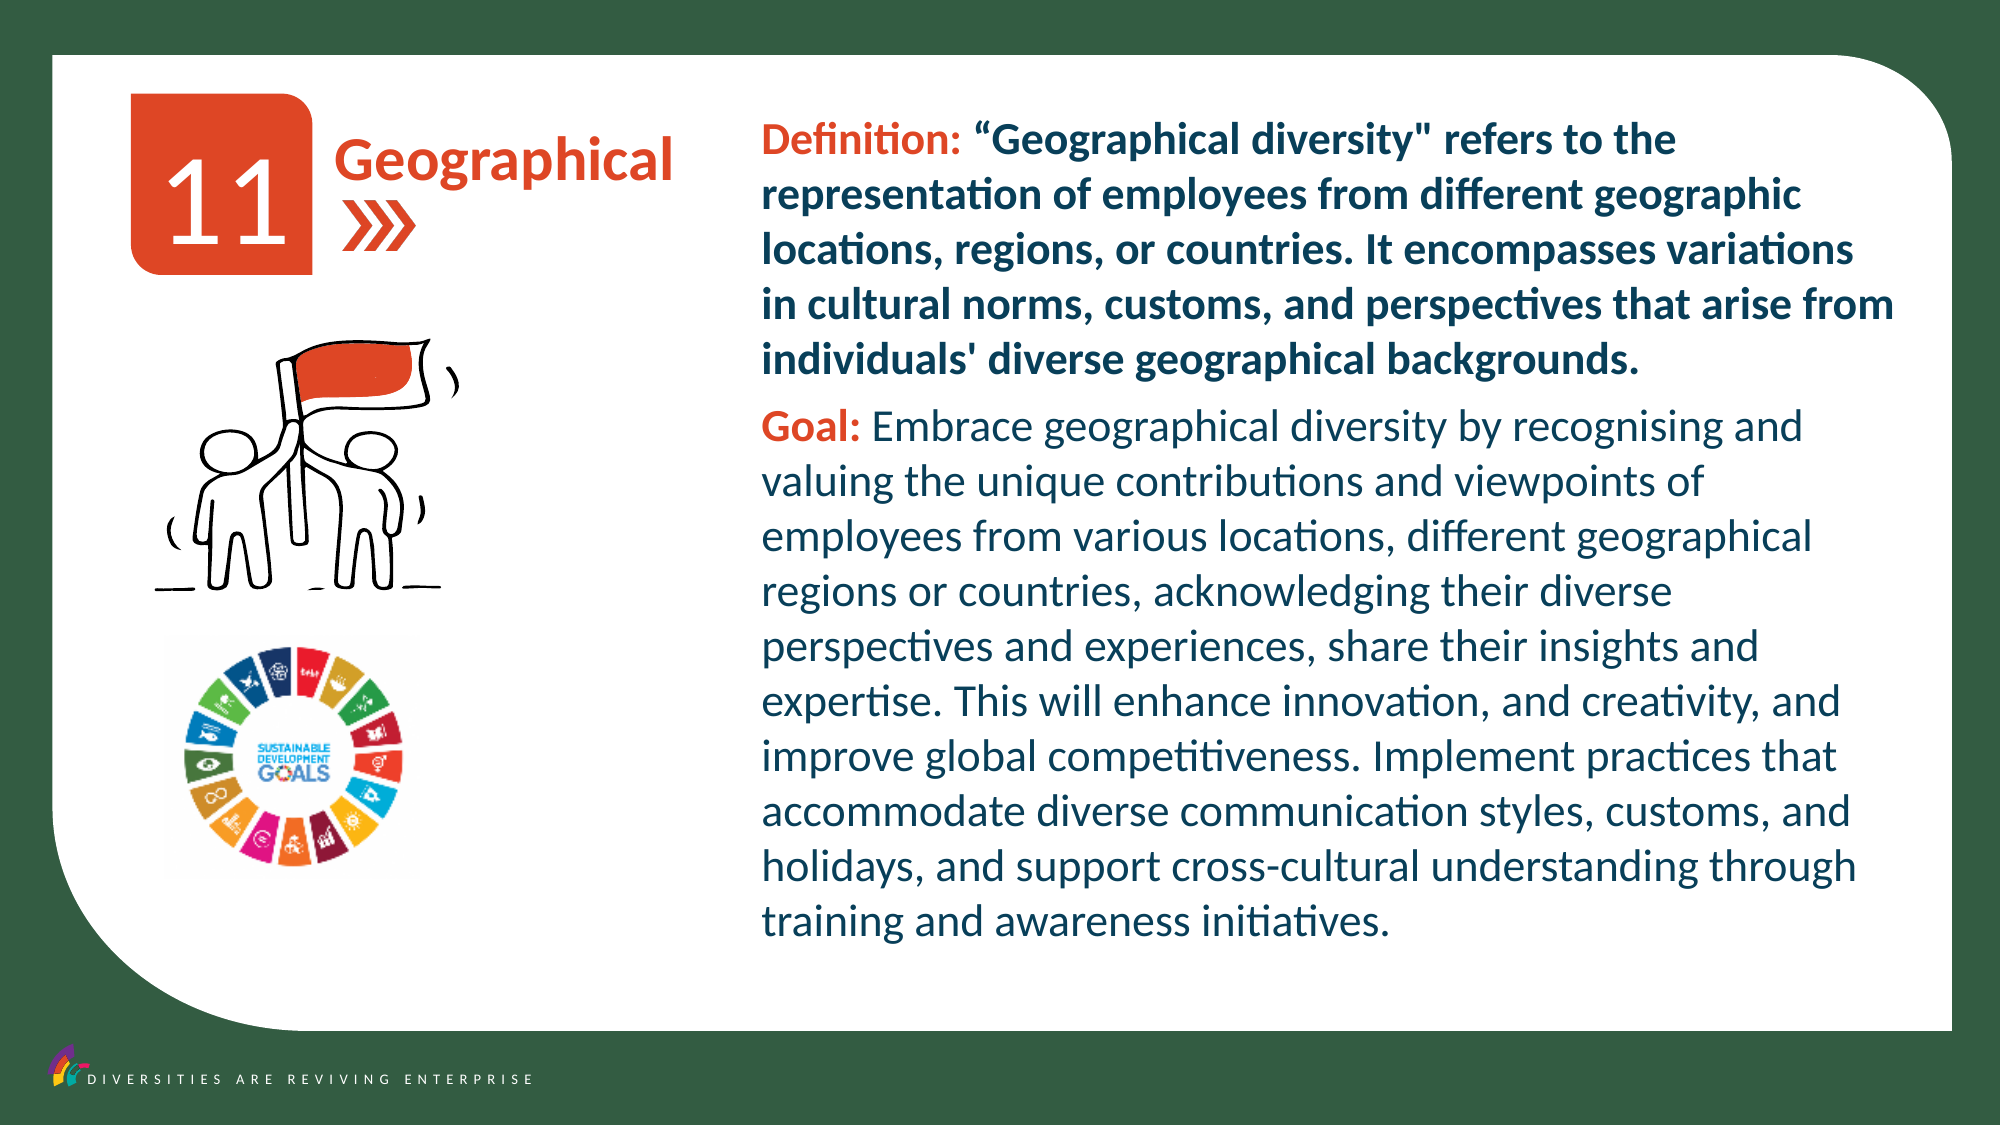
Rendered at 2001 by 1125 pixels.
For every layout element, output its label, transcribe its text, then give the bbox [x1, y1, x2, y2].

text_box Geographical [320, 120, 738, 298]
text_box [130, 103, 314, 276]
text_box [154, 338, 459, 592]
text_box 11 [124, 90, 306, 247]
text_box Definition: “Geographical diversity" refers to the representation of employees from different geographic locations, regions, or countries. It encompasses variations in cultural norms, customs, and perspectives that arise from individuals' diverse geographical backgrounds. Goal: Embrace geographical diversity by recognising and valuing the unique contributions and viewpoints of employees from various locations, different geographical regions or countries, acknowledging their diverse perspectives and experiences, share their insights and expertise. This will enhance innovation, and creativity, and improve global competitiveness. Implement practices that accommodate diverse communication styles, customs, and holidays, and support cross-cultural understanding through training and awareness initiatives. [746, 100, 1916, 298]
picture [335, 182, 422, 269]
picture [164, 635, 420, 879]
